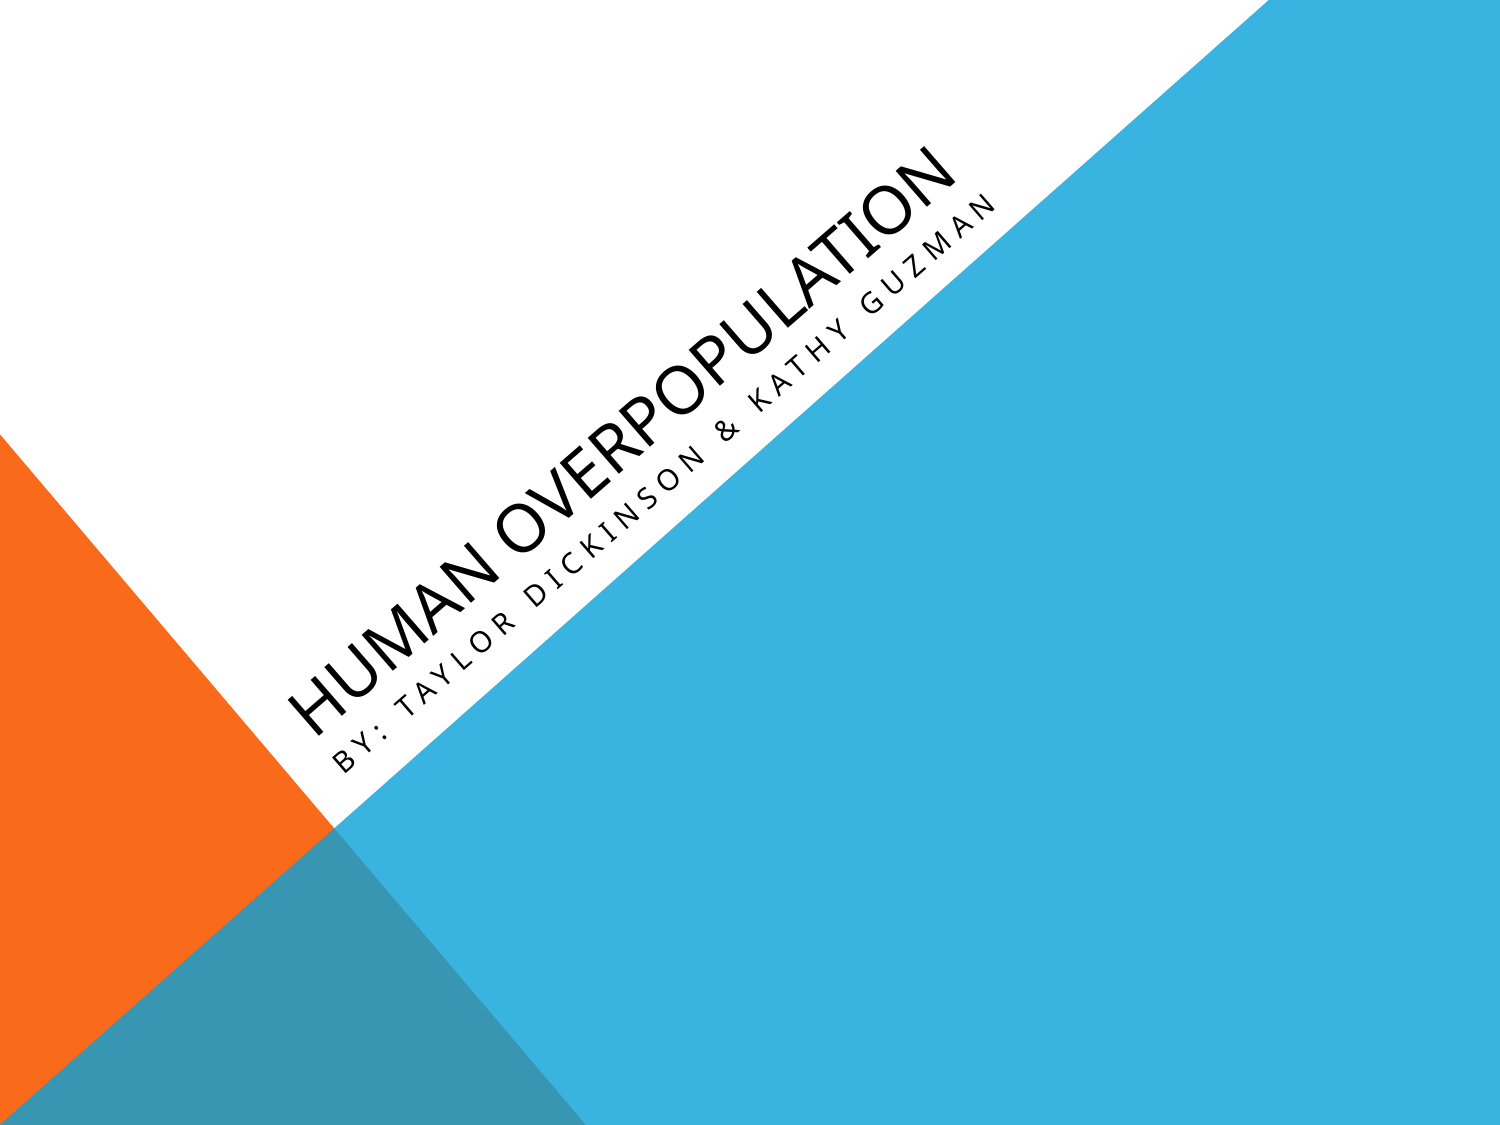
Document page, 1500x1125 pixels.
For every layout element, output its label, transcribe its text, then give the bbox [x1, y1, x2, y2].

subtitle By: taylor dickinson & kathy guzman [312, 61, 1154, 804]
title Human Overpopulation [182, 4, 1012, 761]
